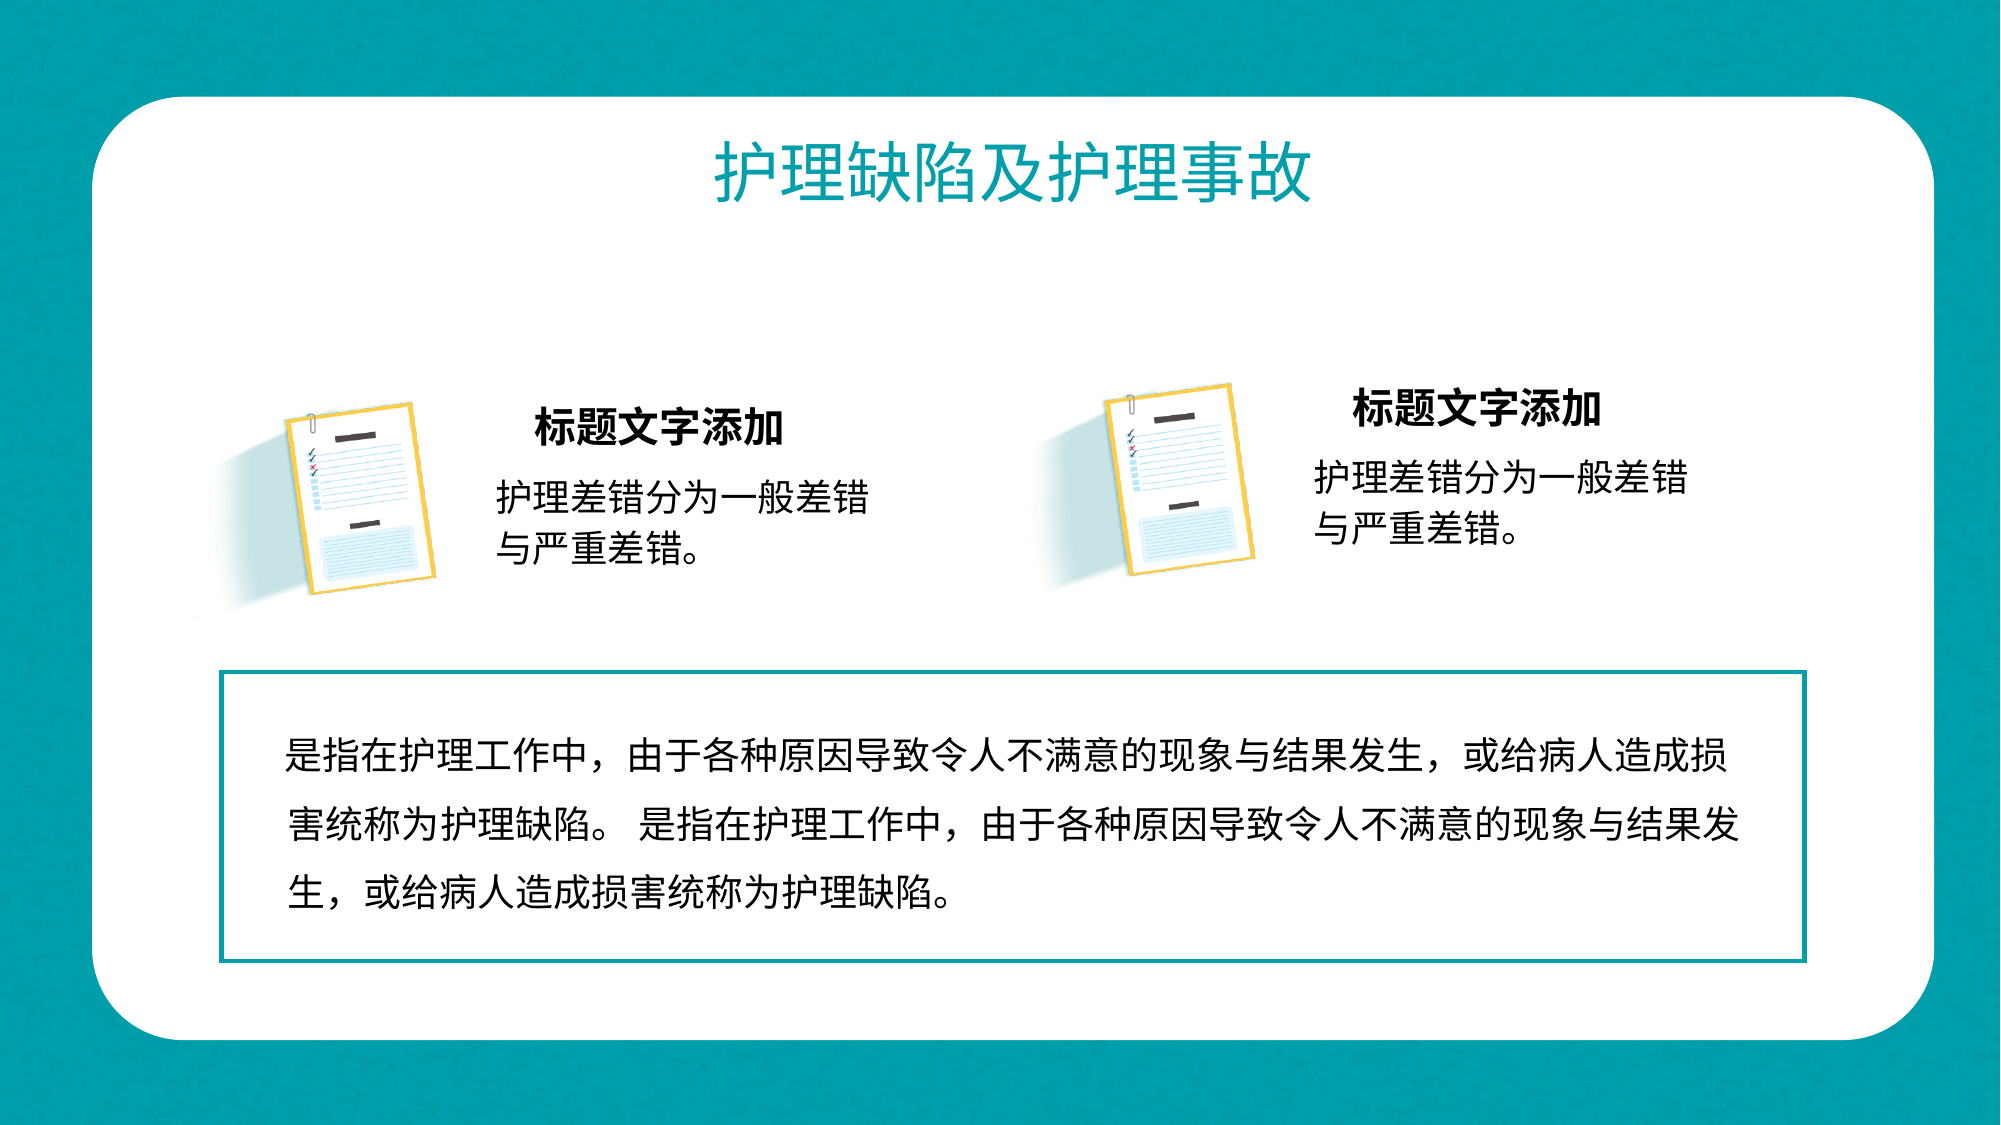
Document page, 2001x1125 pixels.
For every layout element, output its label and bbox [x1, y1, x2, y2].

picture [0, 0, 2000, 1125]
text_box [1298, 374, 1722, 557]
text_box [480, 393, 904, 576]
